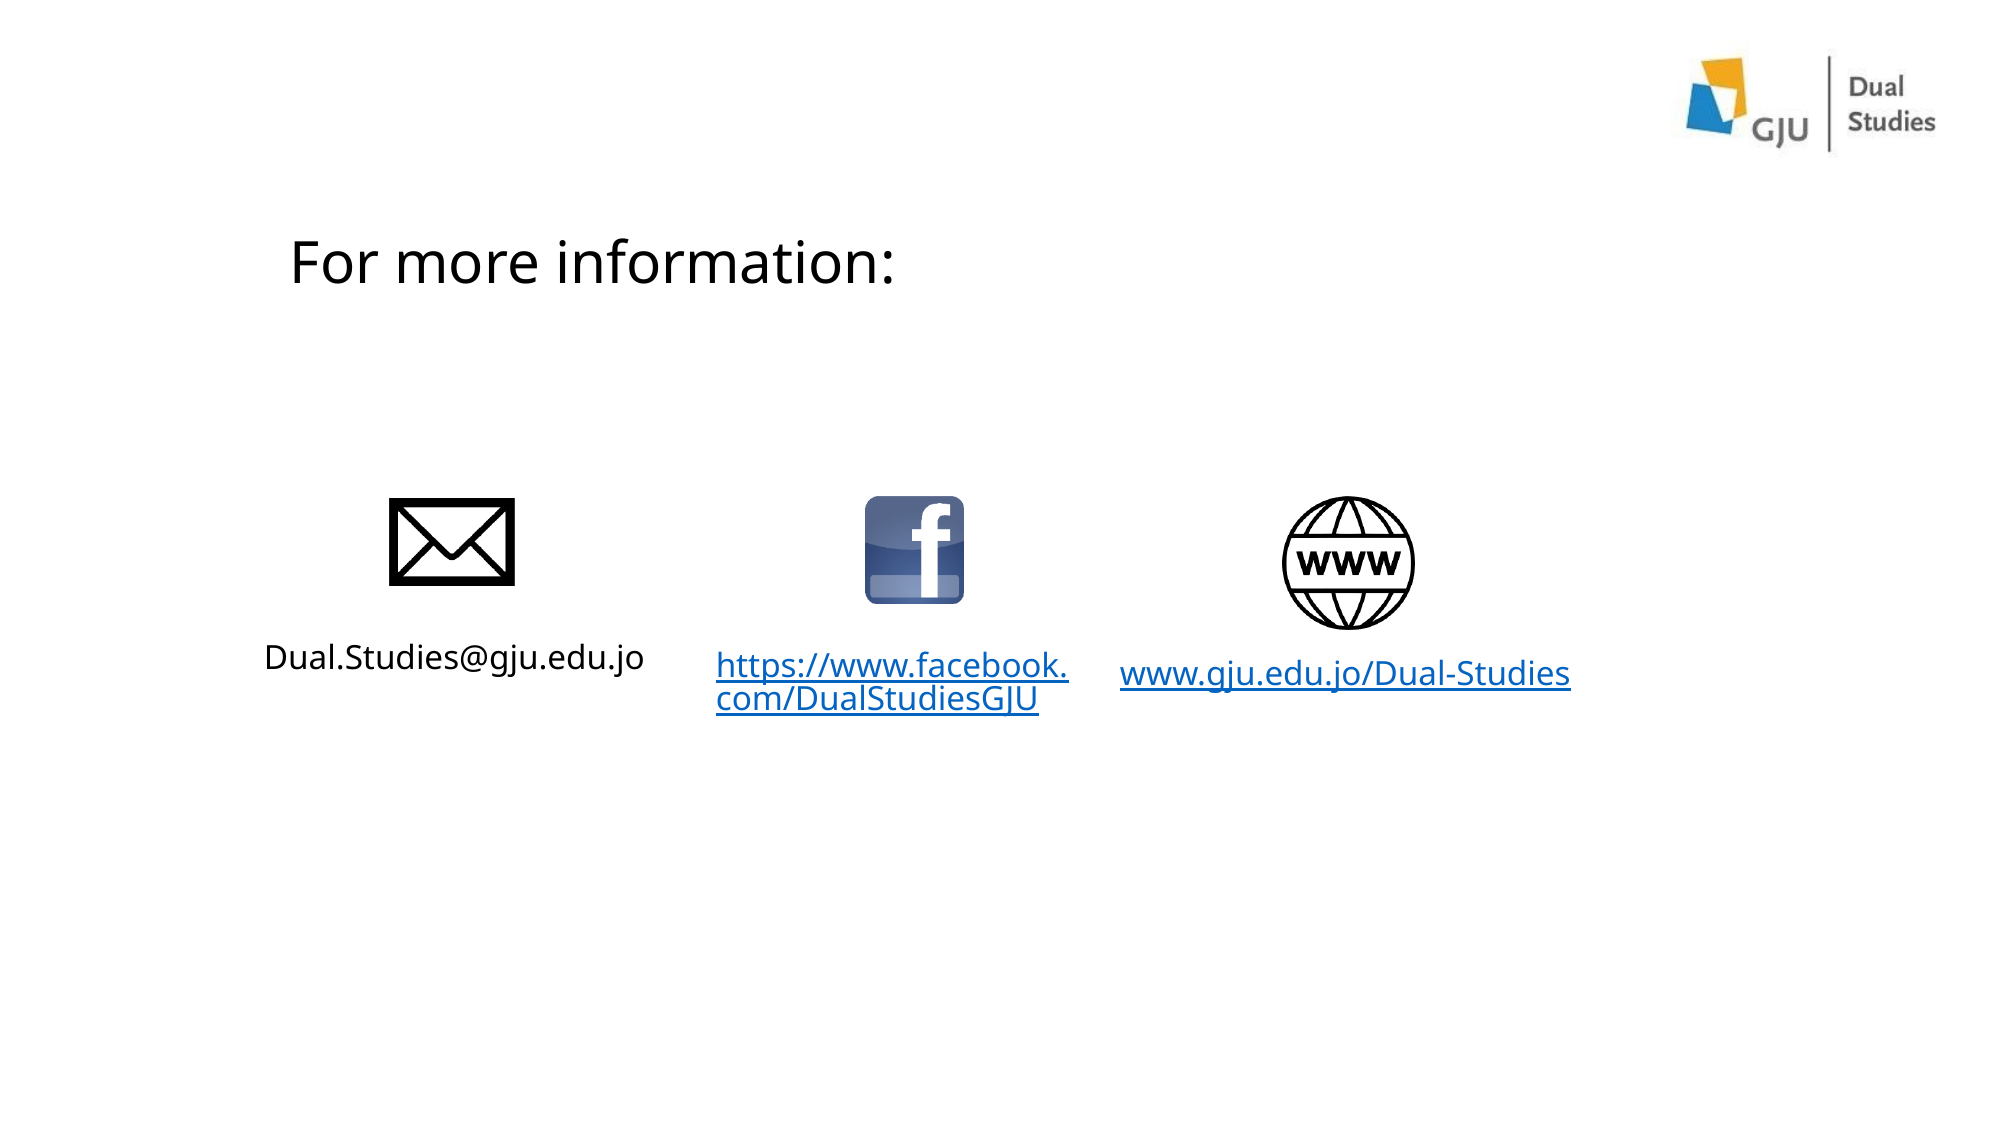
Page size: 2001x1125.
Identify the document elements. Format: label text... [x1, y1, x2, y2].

picture [1651, 0, 2000, 209]
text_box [265, 466, 1572, 733]
list For more information: [137, 135, 1863, 850]
